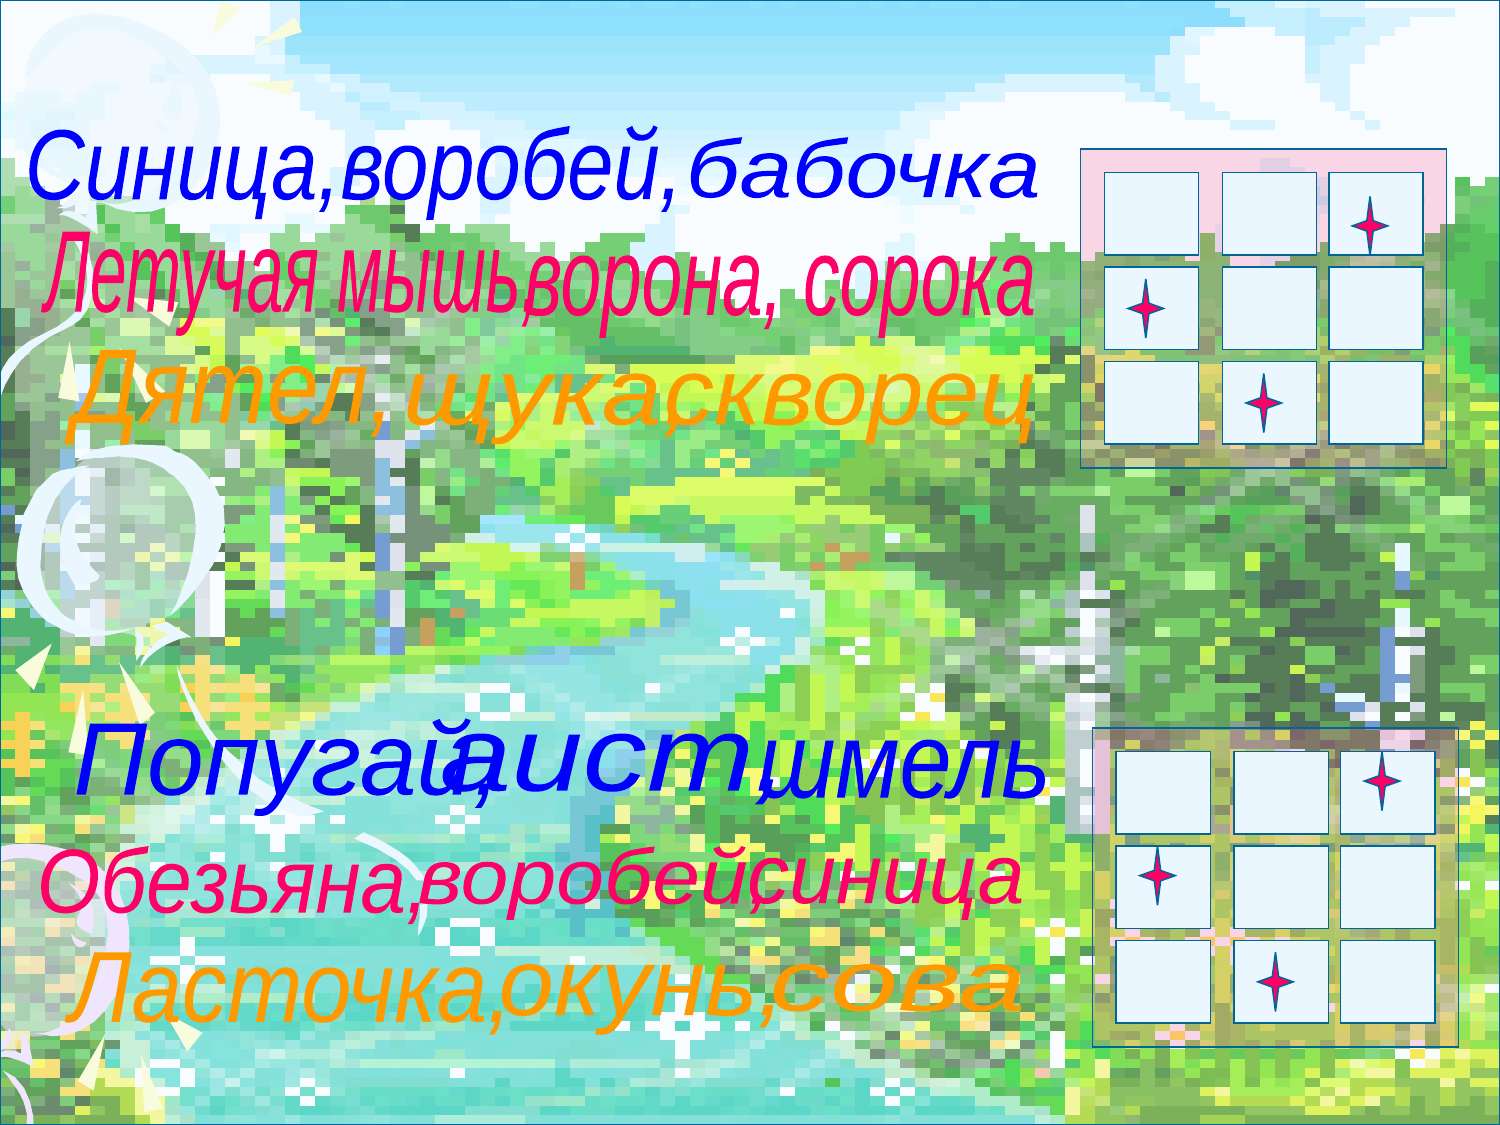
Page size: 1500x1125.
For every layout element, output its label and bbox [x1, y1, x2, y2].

text_box [1080, 148, 1447, 469]
text_box [1092, 727, 1459, 1048]
text_box [0, 0, 1500, 1125]
